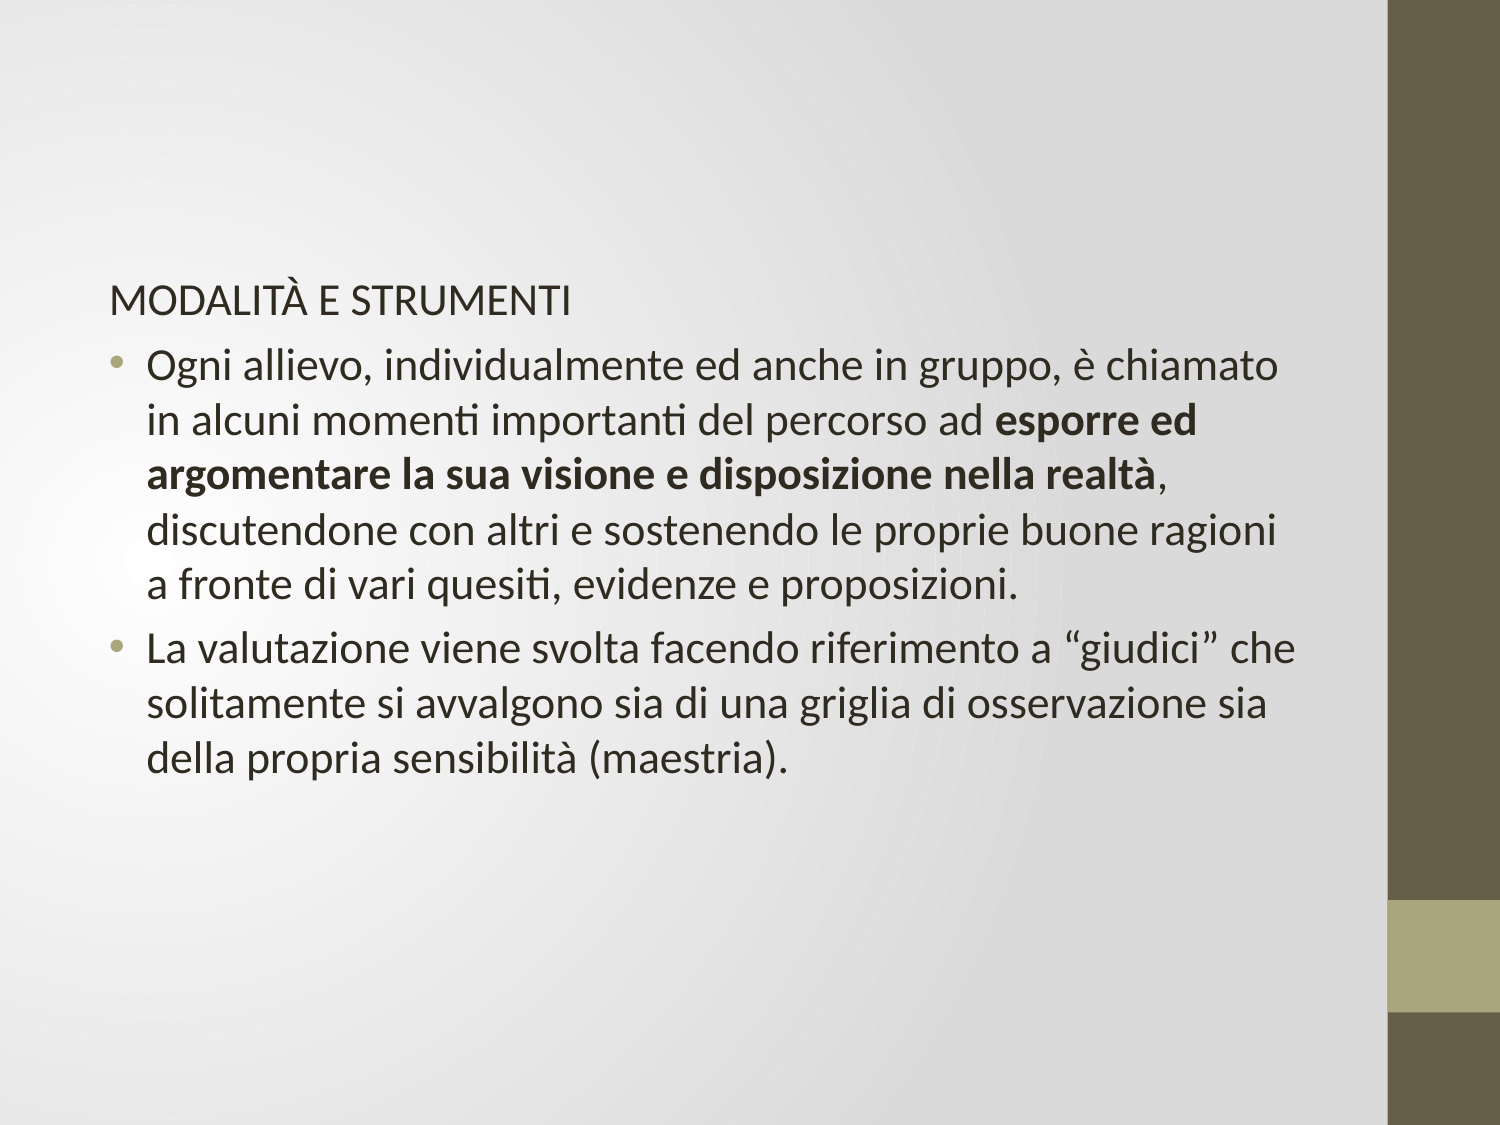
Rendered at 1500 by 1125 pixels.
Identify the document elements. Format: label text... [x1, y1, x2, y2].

list MODALITÀ E STRUMENTI Ogni allievo, individualmente ed anche in gruppo, è chiamato in alcuni momenti importanti del percorso ad esporre ed argomentare la sua visione e disposizione nella realtà, discutendone con altri e sostenendo le proprie buone ragioni a fronte di vari quesiti, evidenze e proposizioni. La valutazione viene svolta facendo riferimento a “giudici” che solitamente si avvalgono sia di una griglia di osservazione sia della propria sensibilità (maestria). [75, 262, 1325, 1050]
